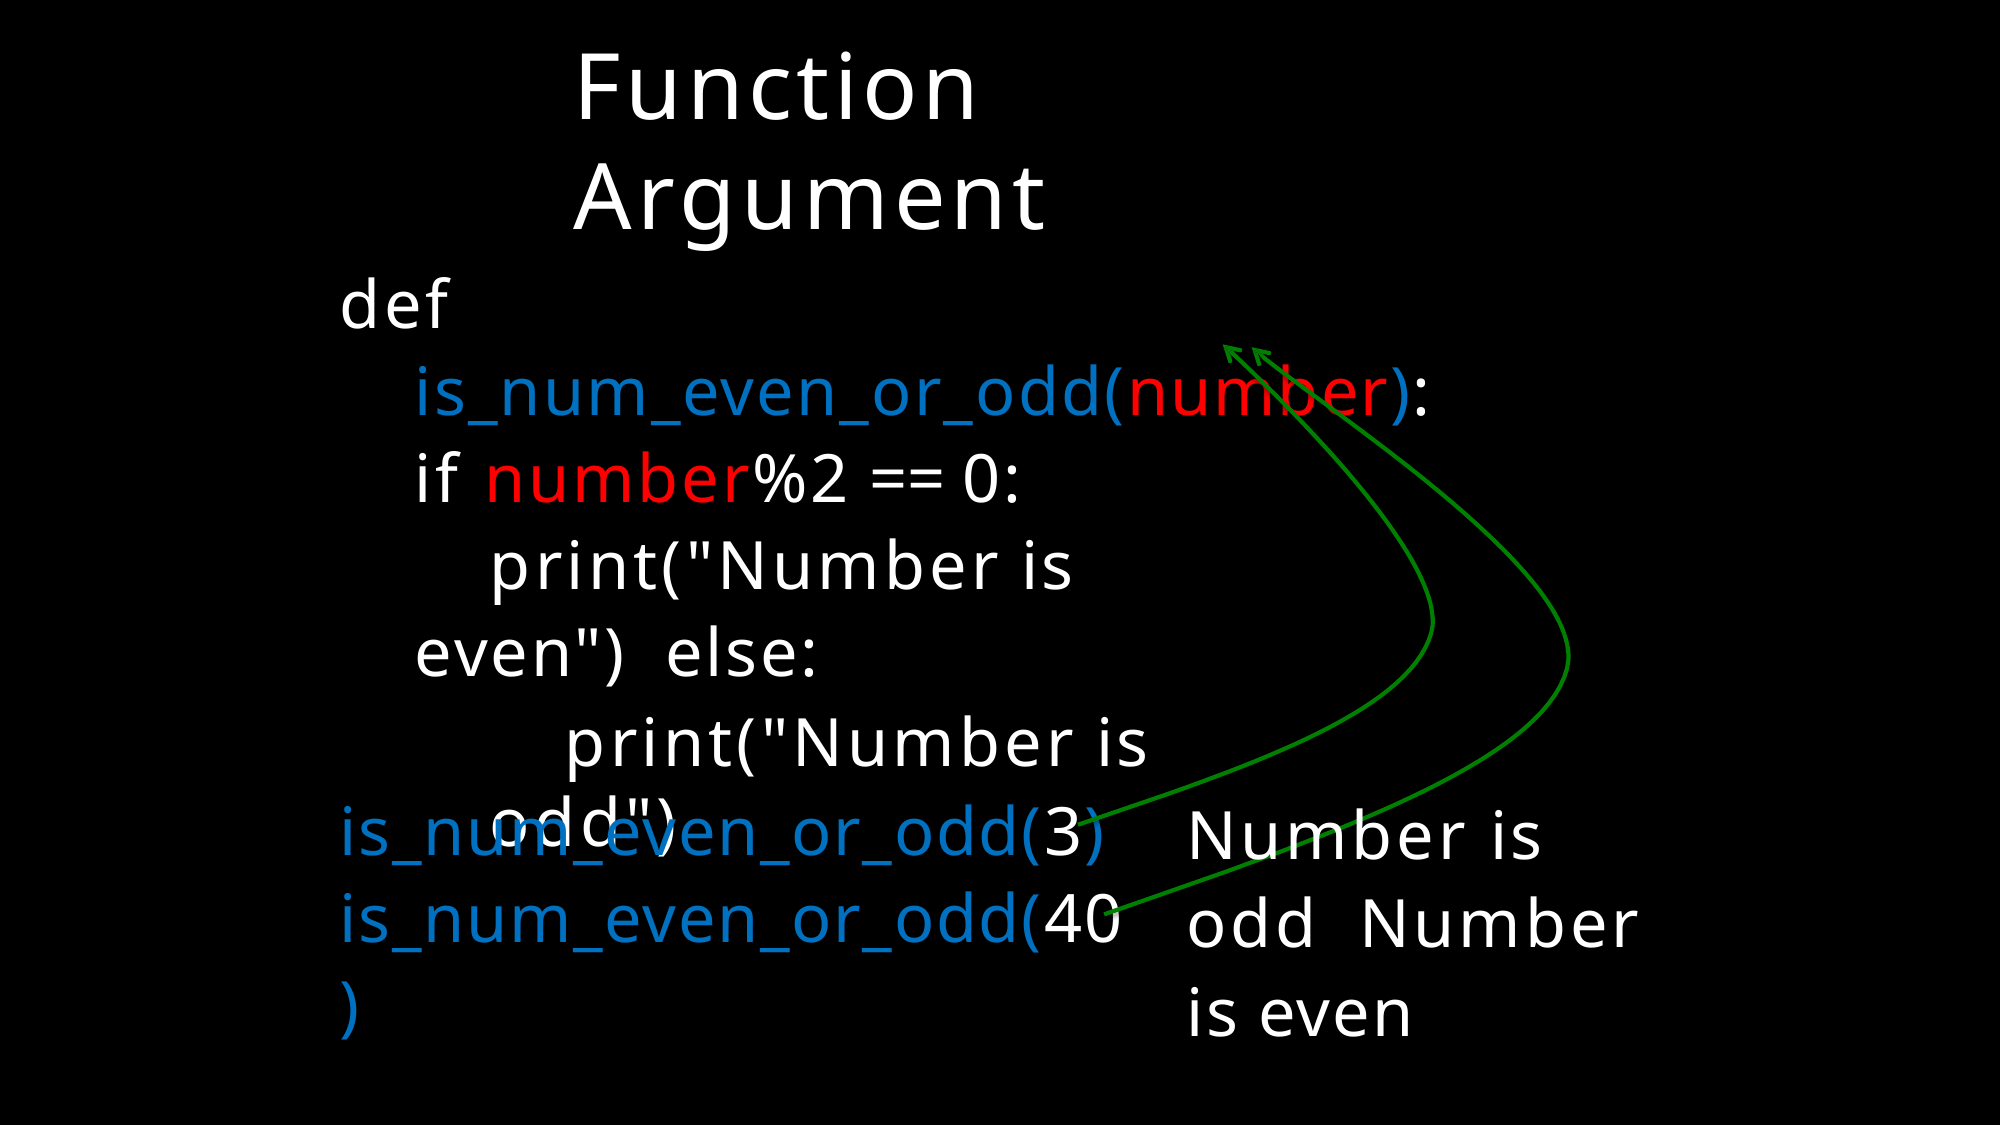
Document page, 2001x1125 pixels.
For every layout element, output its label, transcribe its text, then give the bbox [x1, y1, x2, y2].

text_box def is_num_even_or_odd(number): if number%2 == 0: print("Number is even") else: print("Number is odd") [337, 252, 1461, 779]
text_box is_num_even_or_odd(3) is_num_even_or_odd(40) [337, 779, 1142, 1043]
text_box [1070, 322, 1578, 927]
text_box Number is odd Number is even [1183, 781, 1690, 1050]
title Function Argument [571, 25, 1428, 248]
